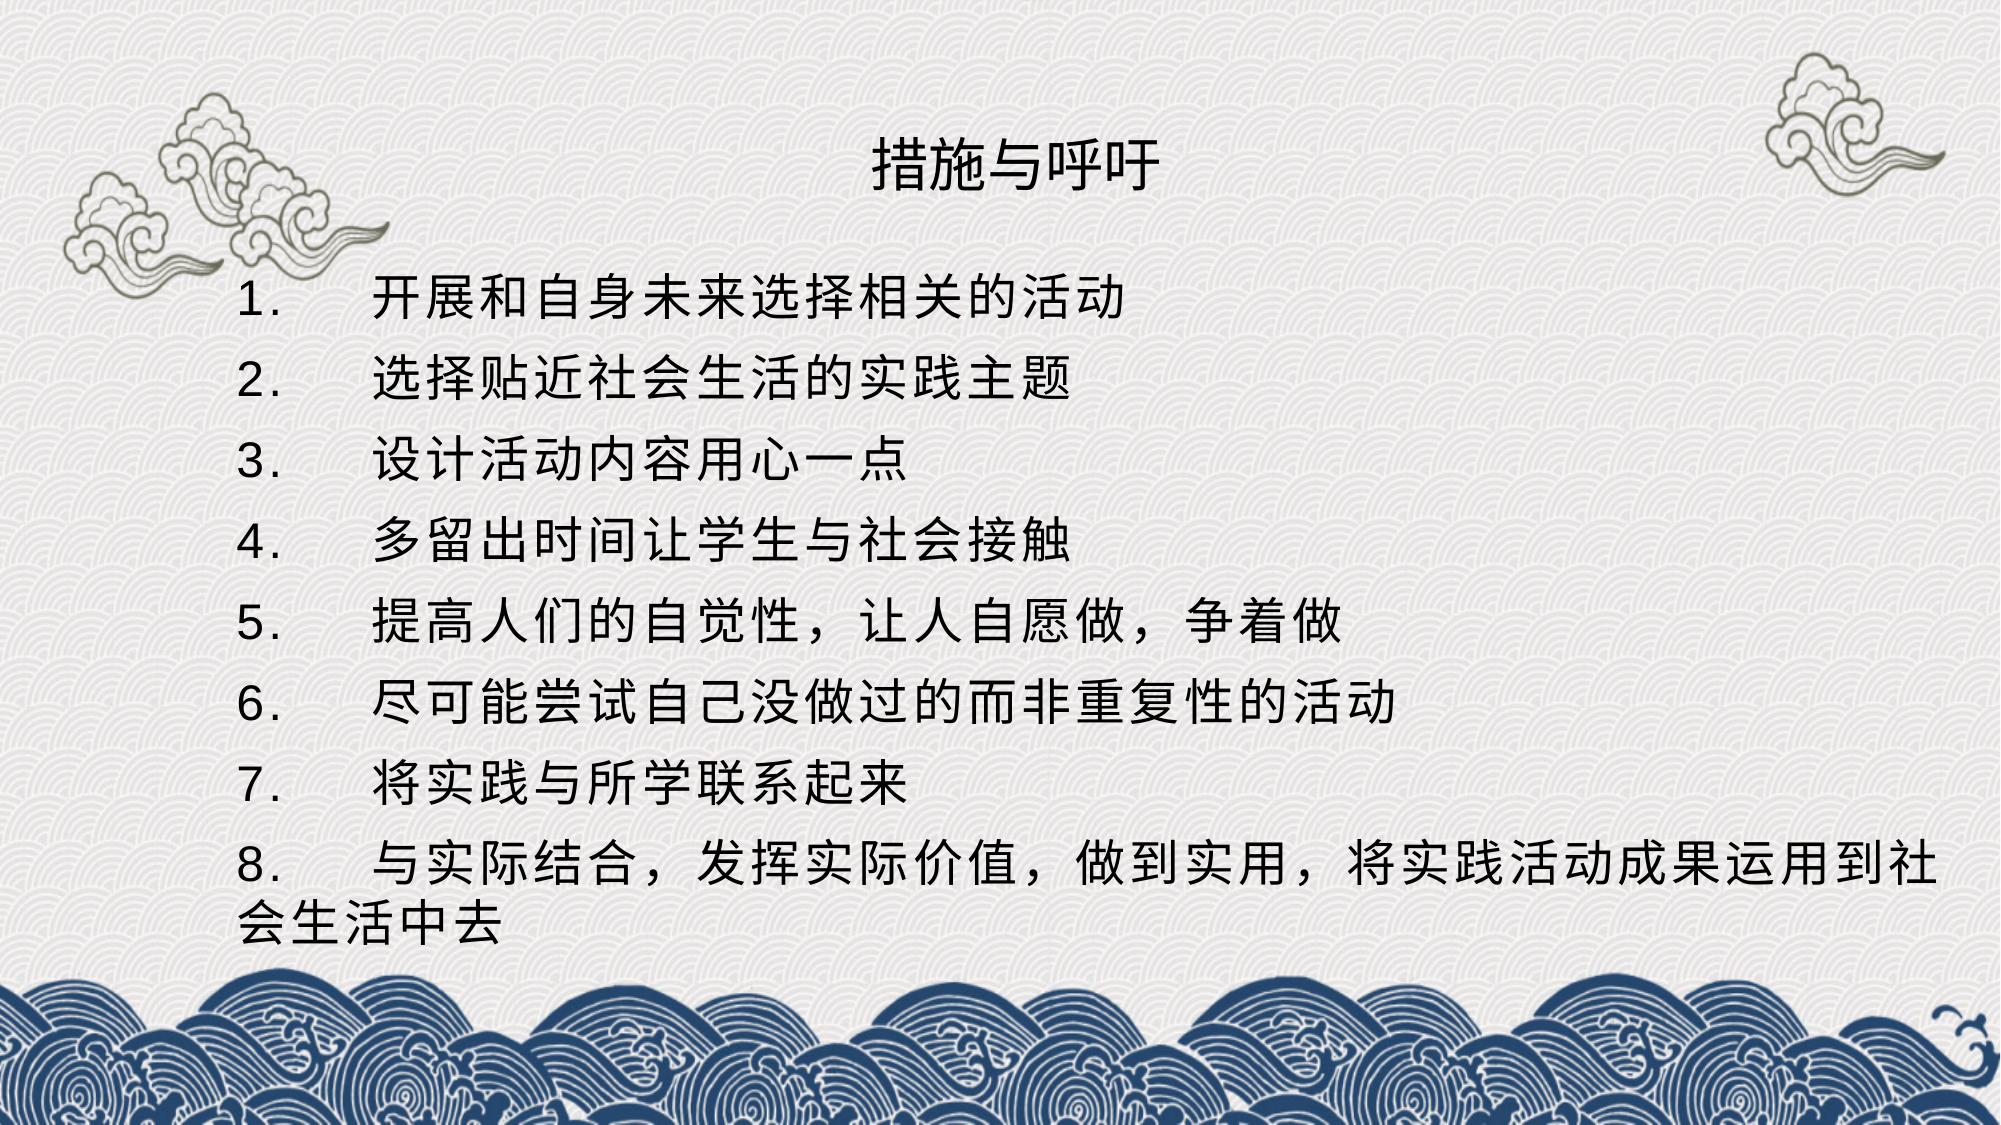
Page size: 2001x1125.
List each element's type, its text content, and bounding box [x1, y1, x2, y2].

text_box 措施与呼吁 [622, 120, 1411, 206]
subtitle 1. 开展和自身未来选择相关的活动 2. 选择贴近社会生活的实践主题 3. 设计活动内容用心一点 4. 多留出时间让学生与社会接触 5. 提高人们的自觉性，让人自愿做，争着做 6. 尽可能尝试自己没做过的而非重复性的活动 7. 将实践与所学联系起来 8. 与实际结合，发挥实际价值，做到实用，将实践活动成果运用到社会生活中去 [219, 259, 2000, 1125]
picture [0, 0, 2001, 1125]
